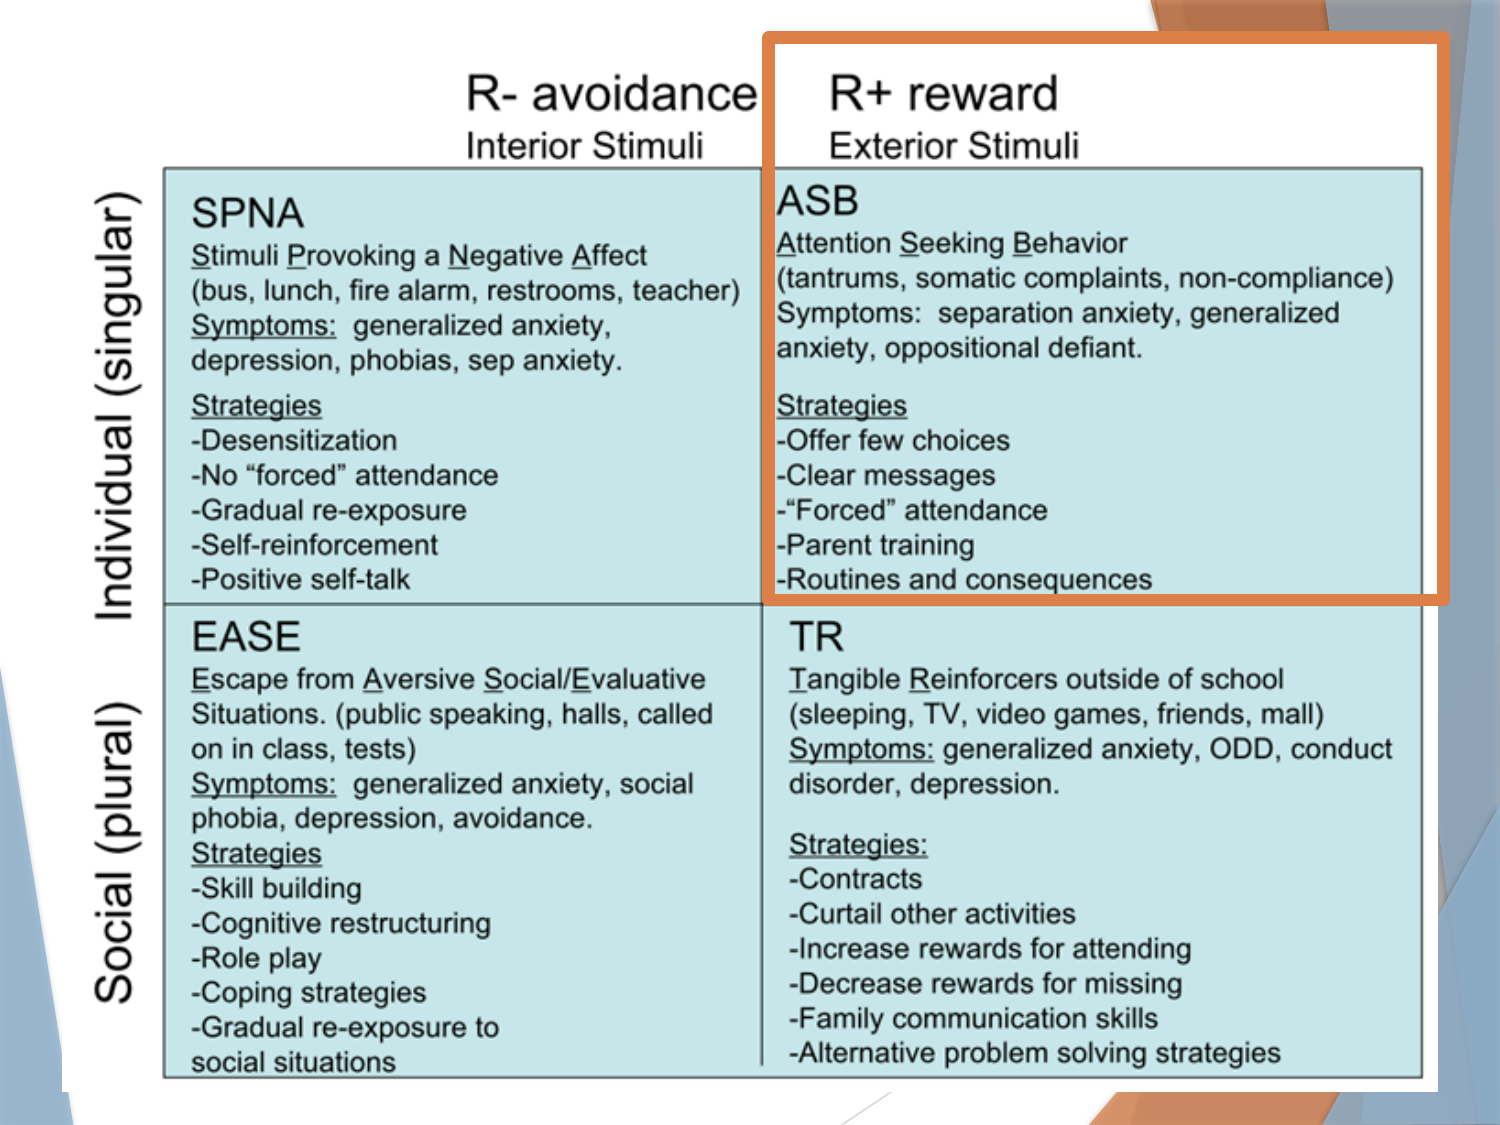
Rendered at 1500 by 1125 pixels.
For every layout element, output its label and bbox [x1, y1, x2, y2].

text_box [61, 36, 1445, 1093]
